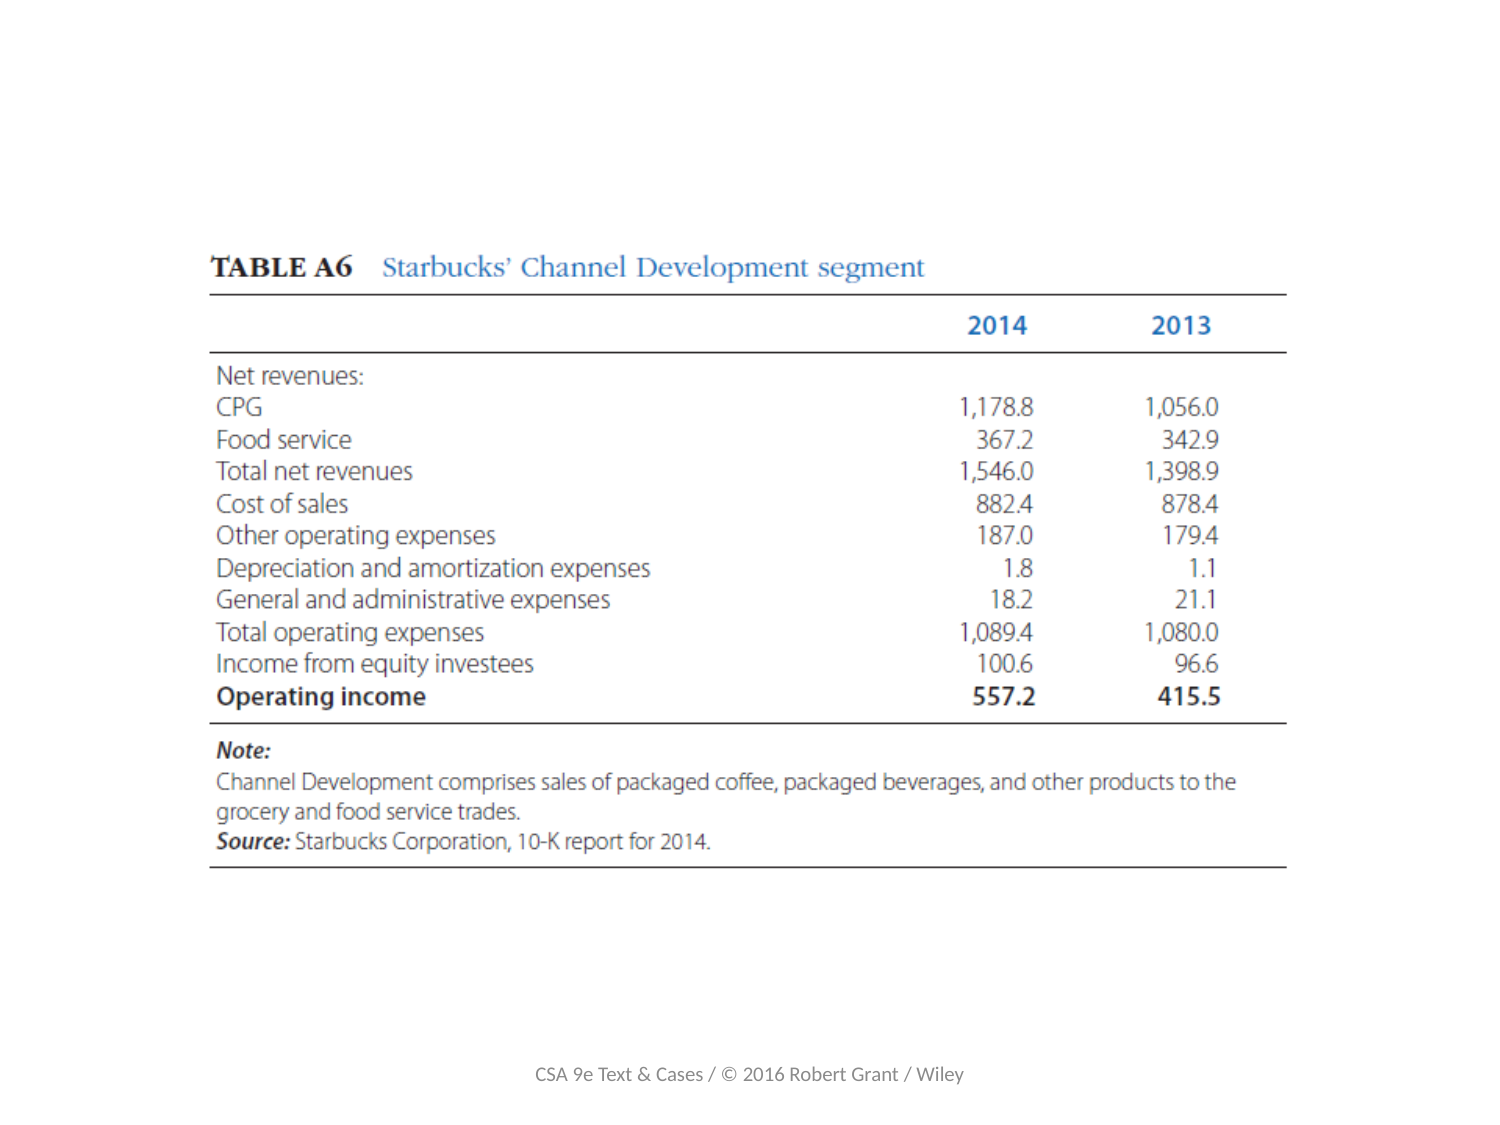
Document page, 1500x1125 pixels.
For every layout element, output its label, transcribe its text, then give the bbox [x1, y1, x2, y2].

footer CSA 9e Text & Cases / © 2016 Robert Grant / Wiley [512, 1042, 988, 1103]
picture [202, 241, 1298, 884]
